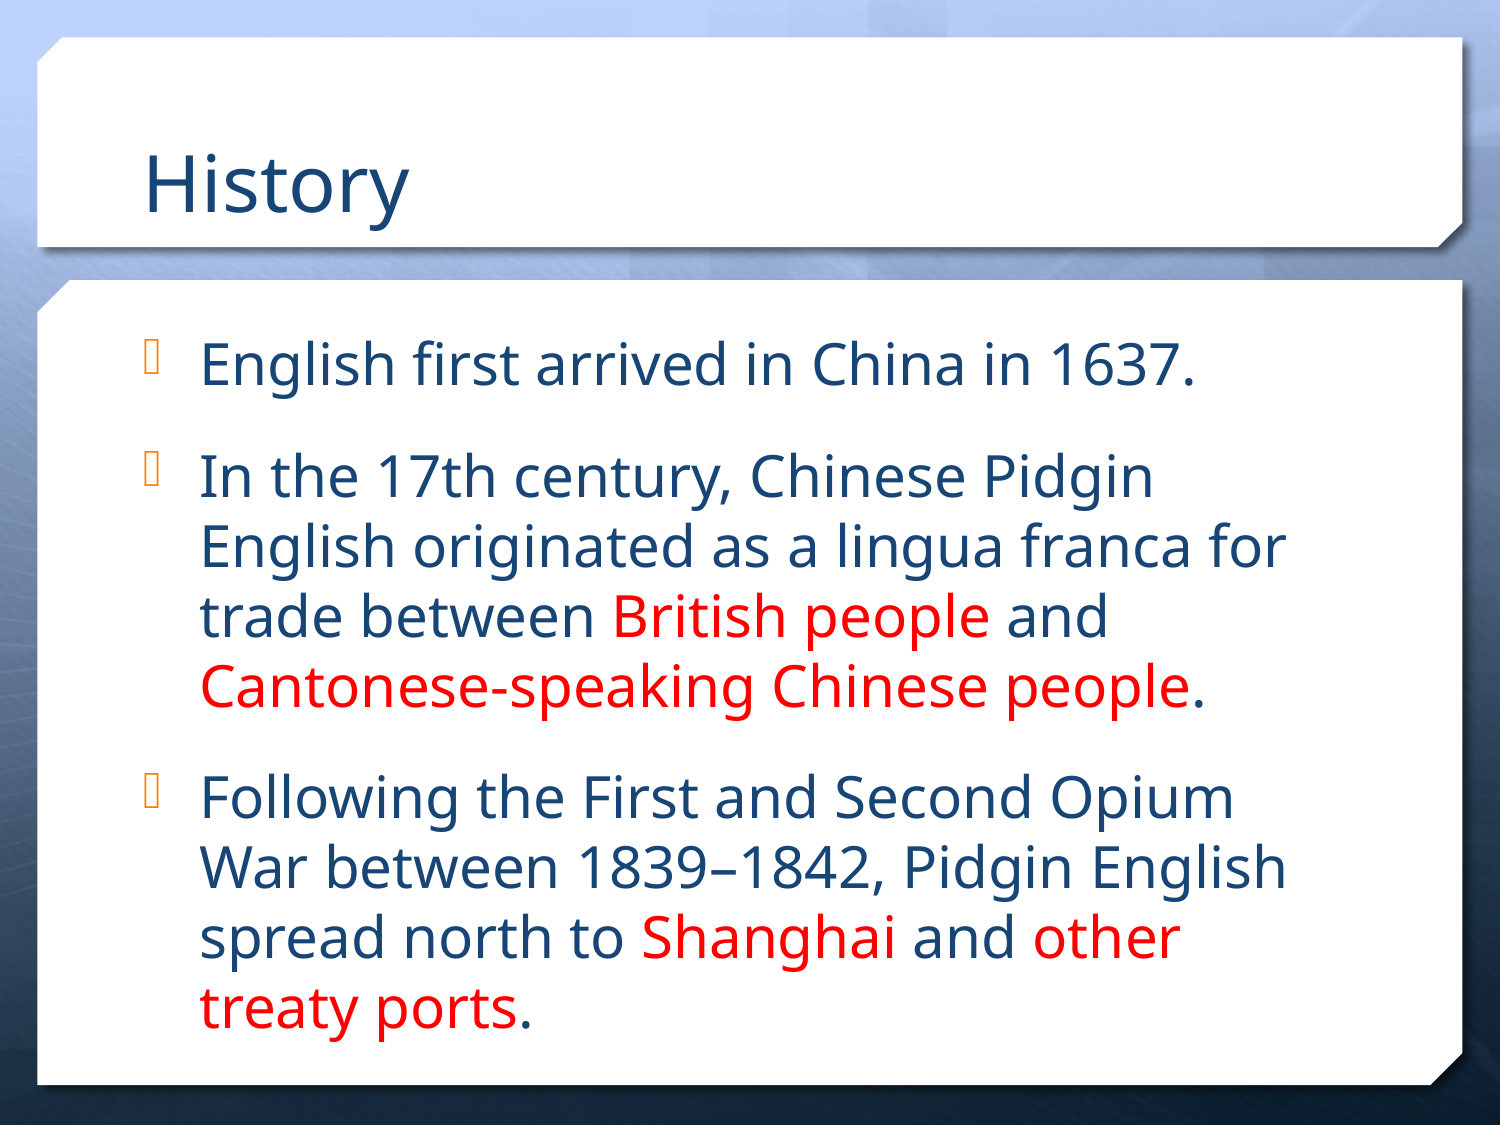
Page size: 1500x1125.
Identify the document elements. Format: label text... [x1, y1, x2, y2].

title History [127, 48, 1372, 236]
list English first arrived in China in 1637. In the 17th century, Chinese Pidgin English originated as a lingua franca for trade between British people and Cantonese-speaking Chinese people. Following the First and Second Opium War between 1839–1842, Pidgin English spread north to Shanghai and other treaty ports. [127, 319, 1372, 978]
